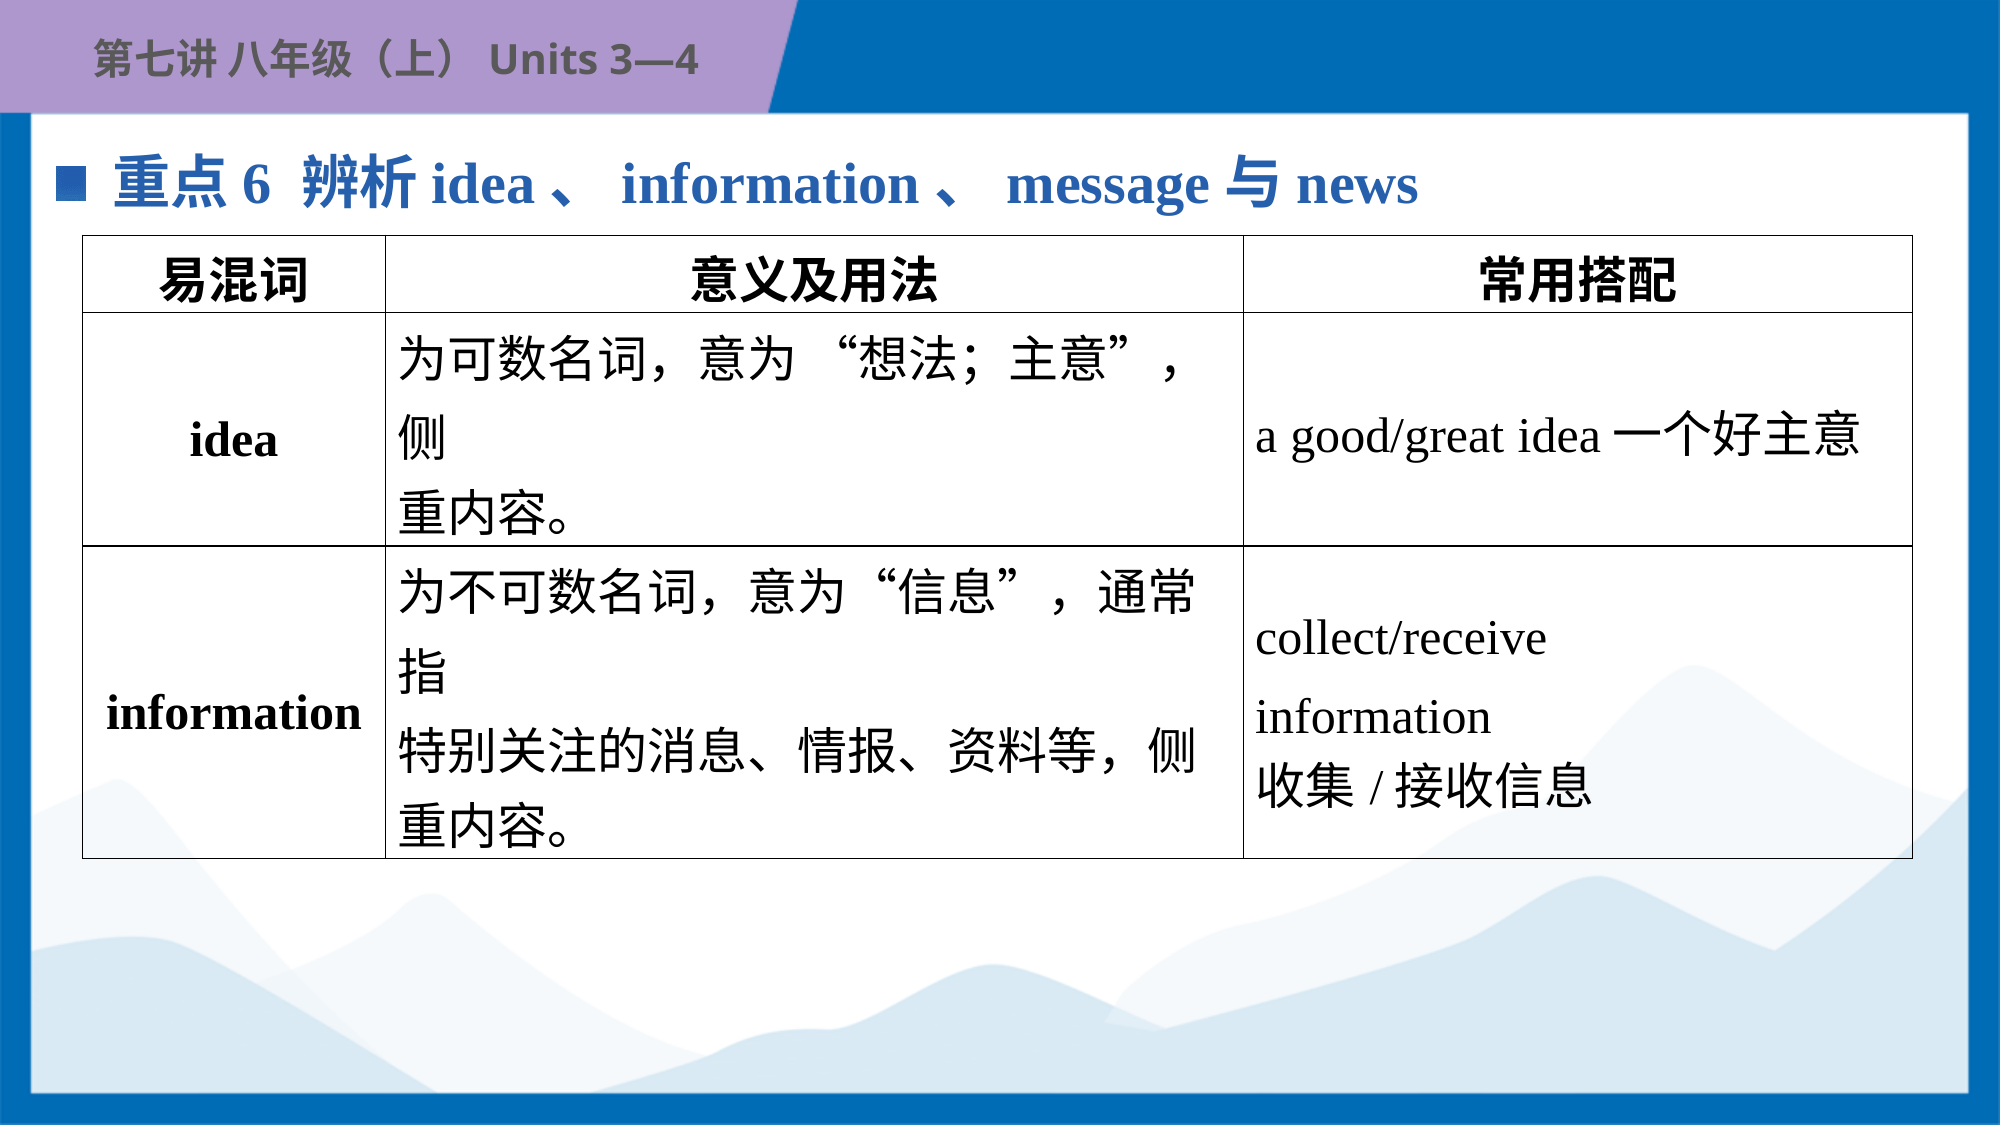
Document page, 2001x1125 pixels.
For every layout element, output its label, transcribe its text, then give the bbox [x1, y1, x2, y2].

table_header 常用搭配 [1244, 236, 1912, 312]
table_header 易混词 [83, 236, 385, 312]
table_cell a good/great idea一个好主意 [1244, 313, 1912, 545]
table_cell collect/receive information 收集/接收信息 [1244, 547, 1912, 858]
table_cell idea [83, 313, 385, 545]
picture [0, 0, 2000, 1125]
table_cell information [83, 547, 385, 858]
table_cell 为不可数名词，意为“信息”，通常指 特别关注的消息、情报、资料等，侧 重内容。 [386, 547, 1243, 858]
table_header 意义及用法 [386, 236, 1243, 312]
text_box 重点6 辨析idea、information、message与news [112, 144, 1917, 215]
table_cell 为可数名词，意为 “想法；主意”，侧 重内容。 [386, 313, 1243, 545]
